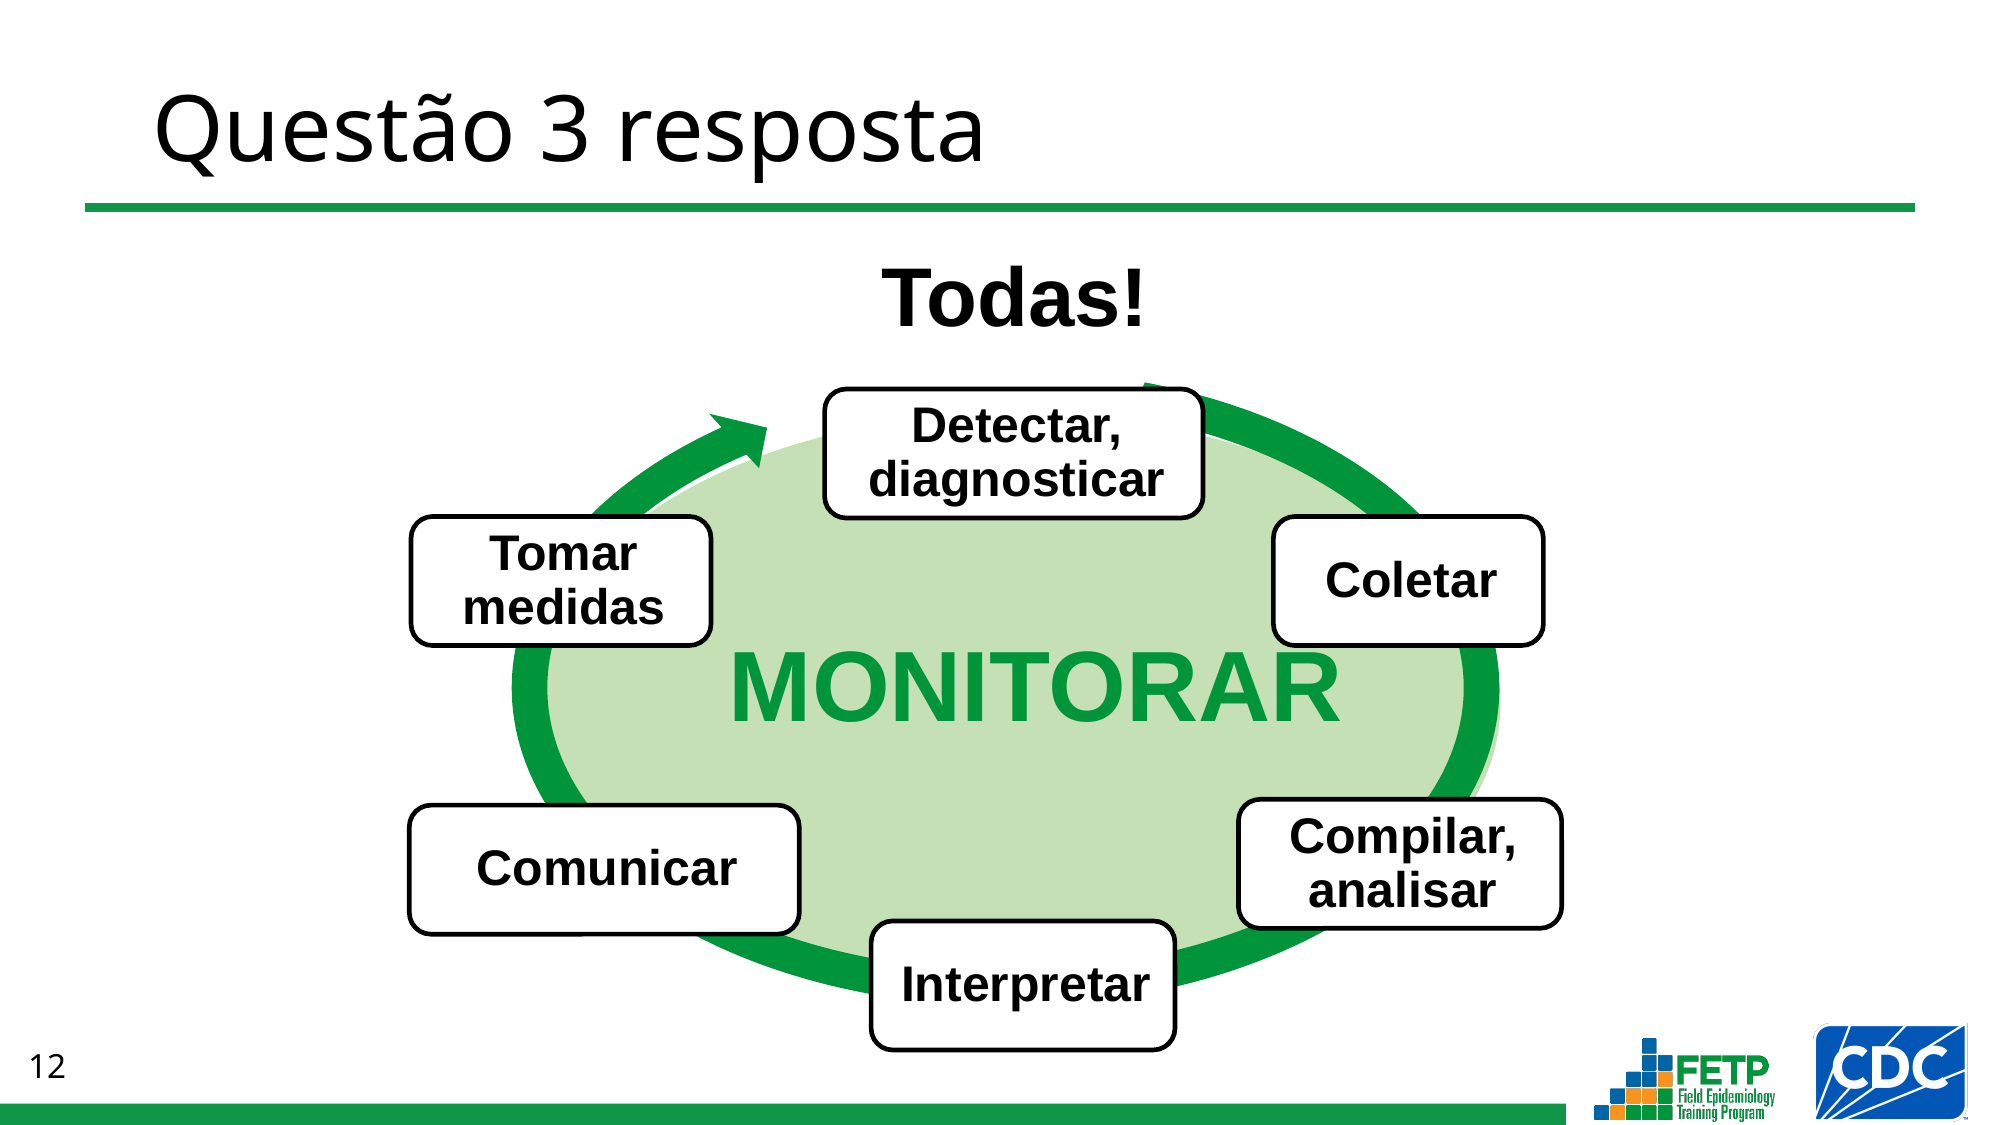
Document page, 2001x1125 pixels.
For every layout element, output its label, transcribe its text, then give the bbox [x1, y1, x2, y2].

title Questão 3 resposta [137, 75, 1863, 207]
picture [1813, 1023, 1968, 1122]
picture [1594, 1038, 1775, 1122]
list Todas! [152, 235, 1878, 997]
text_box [287, 372, 1743, 1050]
